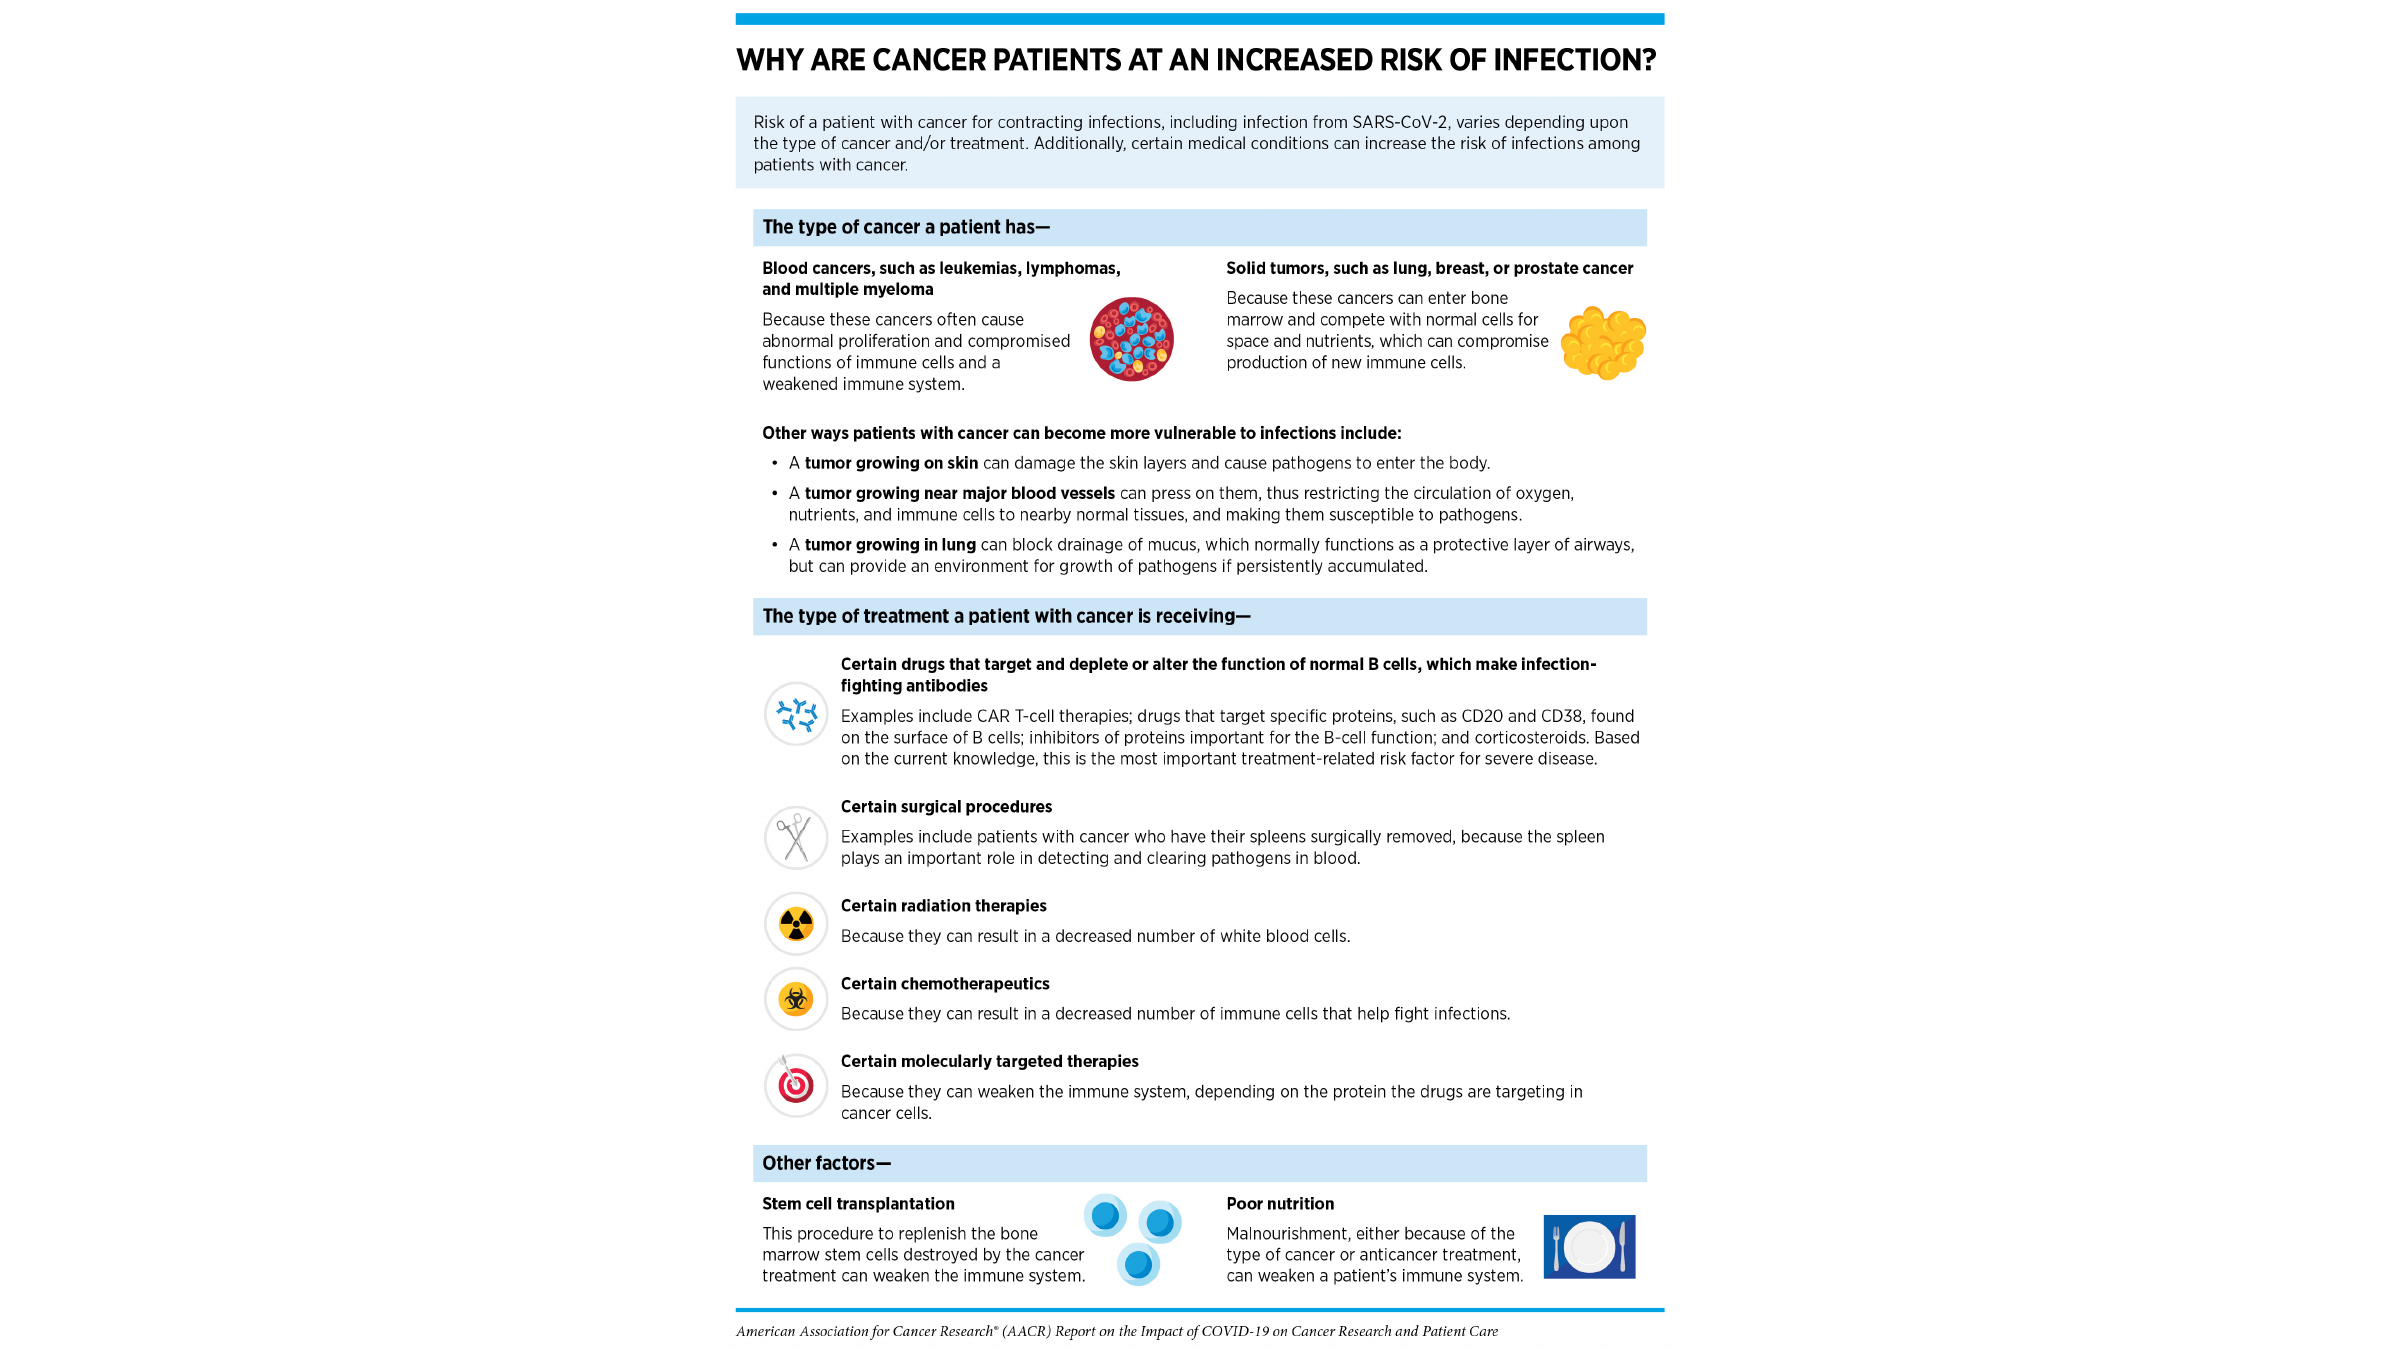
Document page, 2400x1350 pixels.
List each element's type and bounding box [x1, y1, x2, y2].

picture [721, 0, 1679, 1350]
